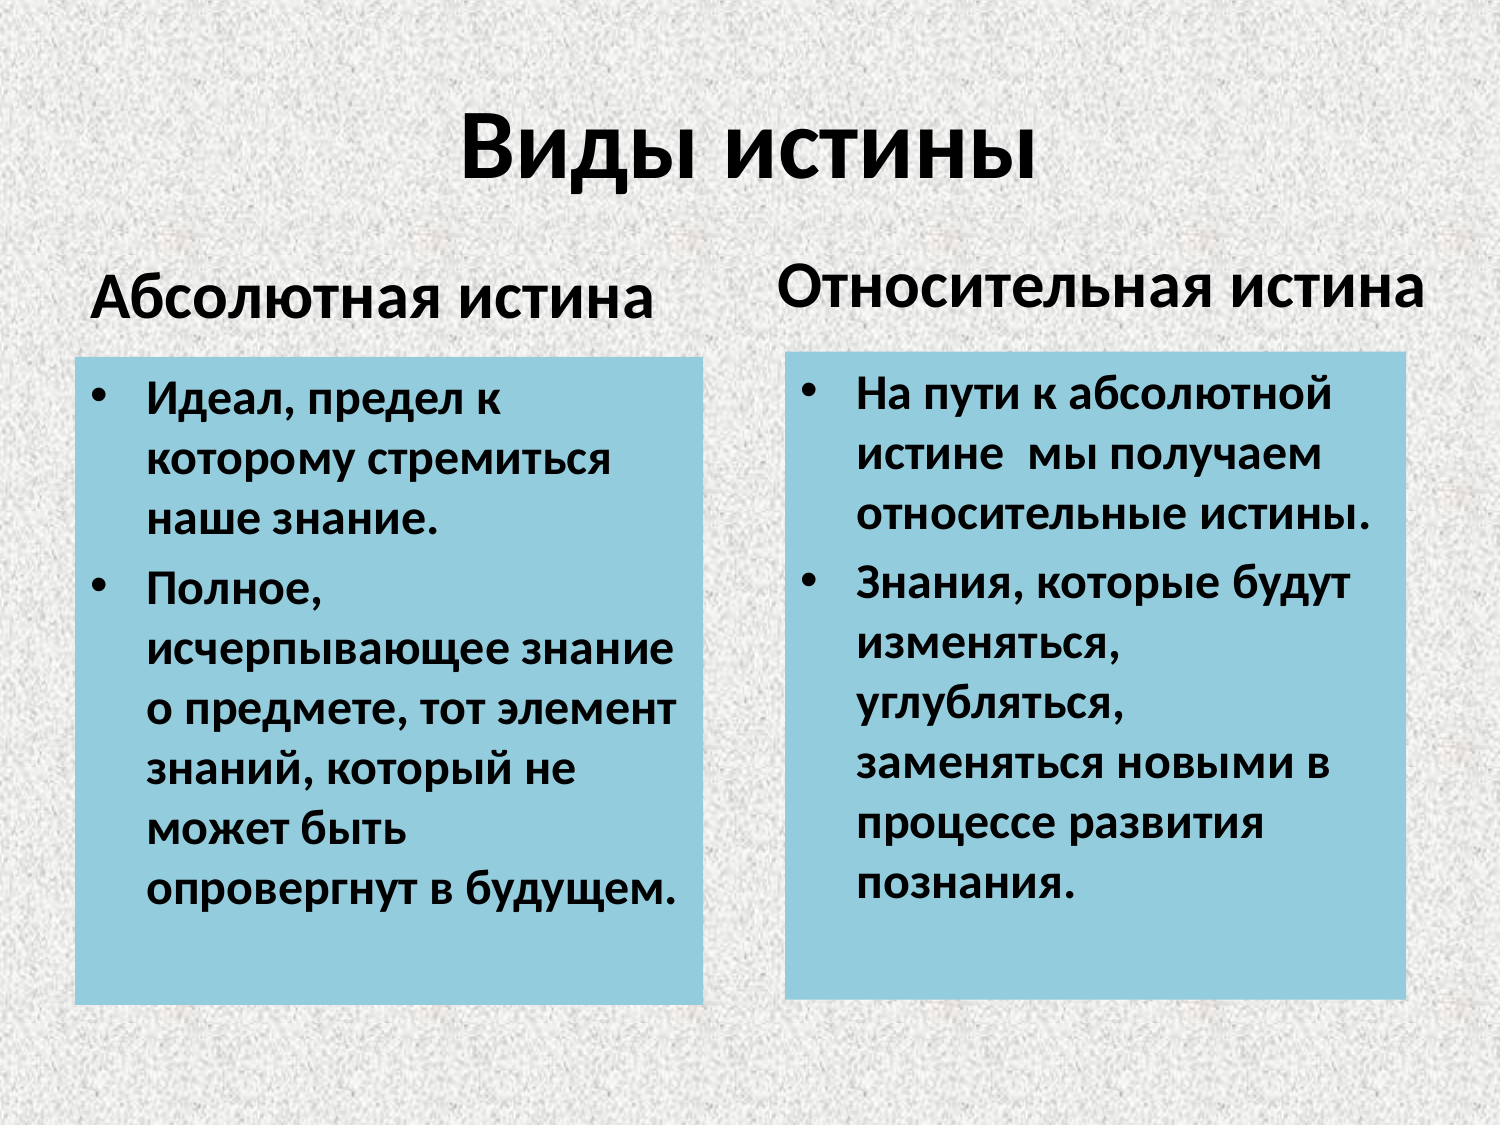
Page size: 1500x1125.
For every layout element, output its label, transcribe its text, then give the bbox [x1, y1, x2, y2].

list На пути к абсолютной истине мы получаем относительные истины. Знания, которые будут изменяться, углубляться, заменяться новыми в процессе развития познания. [785, 351, 1407, 1000]
title Виды истины [75, 45, 1425, 233]
list Относительная истина [761, 187, 1465, 329]
picture [0, 0, 1500, 1125]
list Абсолютная истина [75, 251, 738, 340]
list Идеал, предел к которому стремиться наше знание. Полное, исчерпывающее знание о предмете, тот элемент знаний, который не может быть опровергнут в будущем. [75, 356, 704, 1005]
